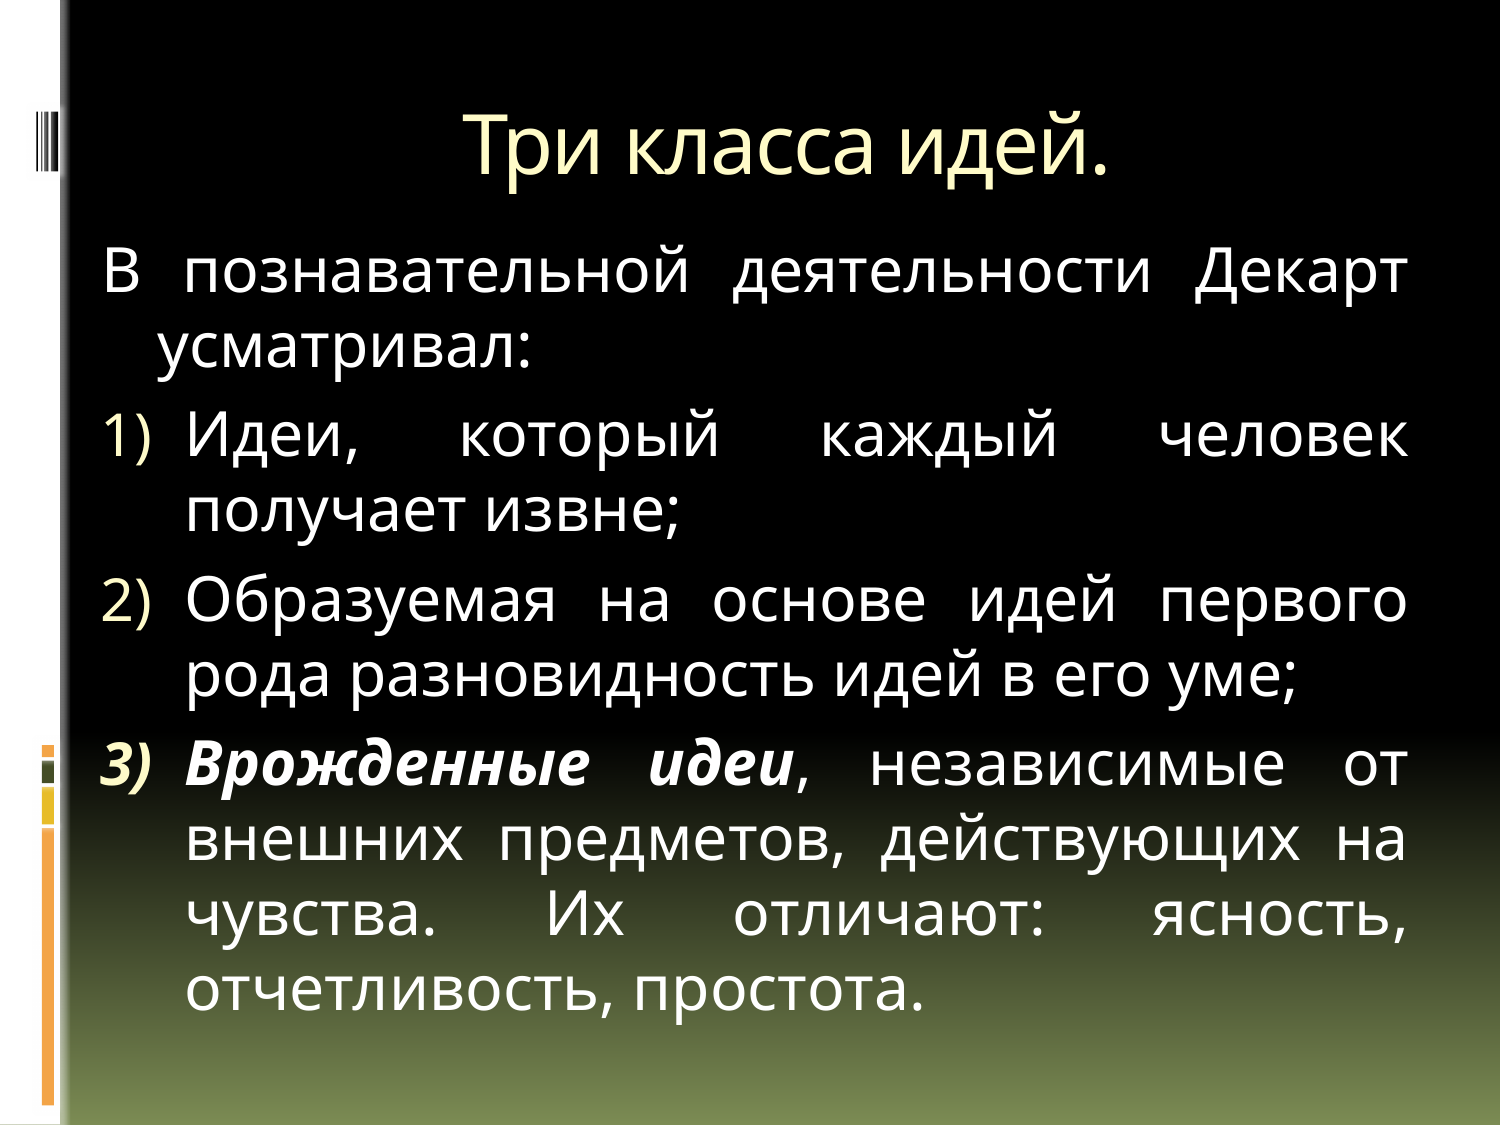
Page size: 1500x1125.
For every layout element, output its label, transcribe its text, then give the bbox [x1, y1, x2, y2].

title Три класса идей. [150, 83, 1425, 222]
list В познавательной деятельности Декарт усматривал: Идеи, который каждый человек получает извне; Образуемая на основе идей первого рода разновидность идей в его уме; Врожденные идеи, независимые от внешних предметов, действующих на чувства. Их отличают: ясность, отчетливость, простота. [75, 222, 1425, 1059]
